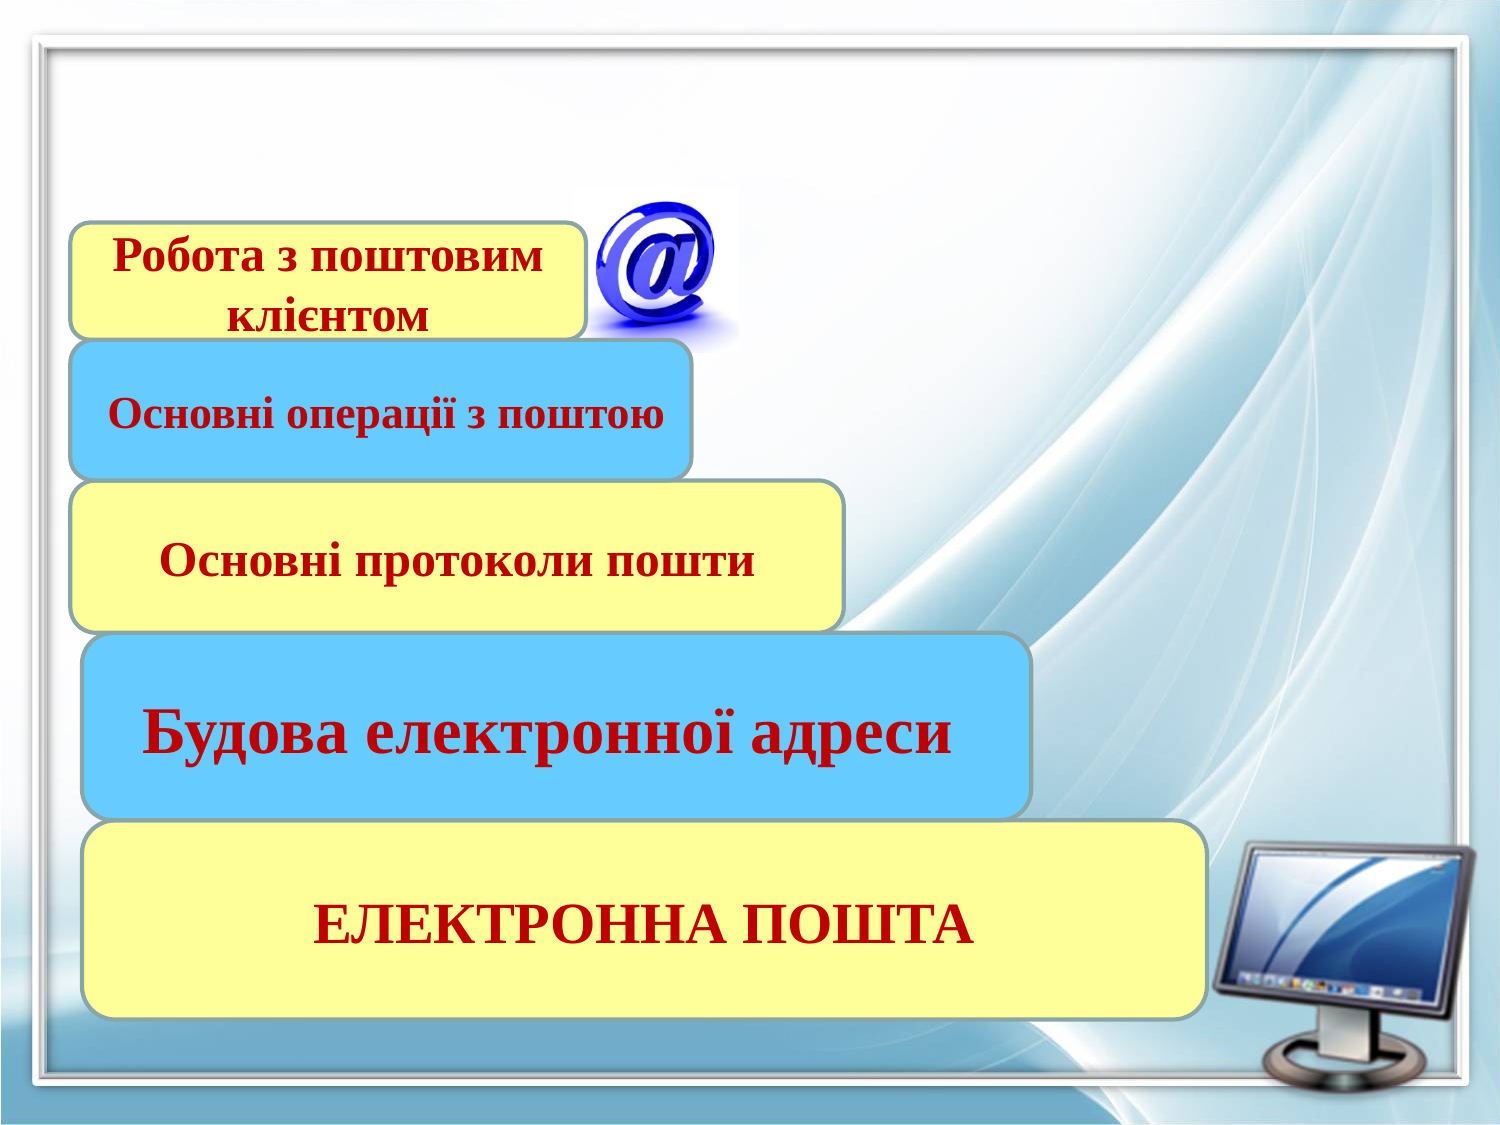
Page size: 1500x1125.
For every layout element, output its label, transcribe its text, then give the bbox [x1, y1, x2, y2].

text_box ЕЛЕКТРОННА ПОШТА [79, 818, 1210, 1022]
text_box Основні операції з поштою [68, 341, 694, 483]
text_box Будова електронної адреси [79, 630, 1034, 823]
picture [0, 0, 1500, 1125]
text_box Основні протоколи пошти [68, 478, 846, 635]
text_box Робота з поштовим клієнтом [68, 220, 568, 342]
